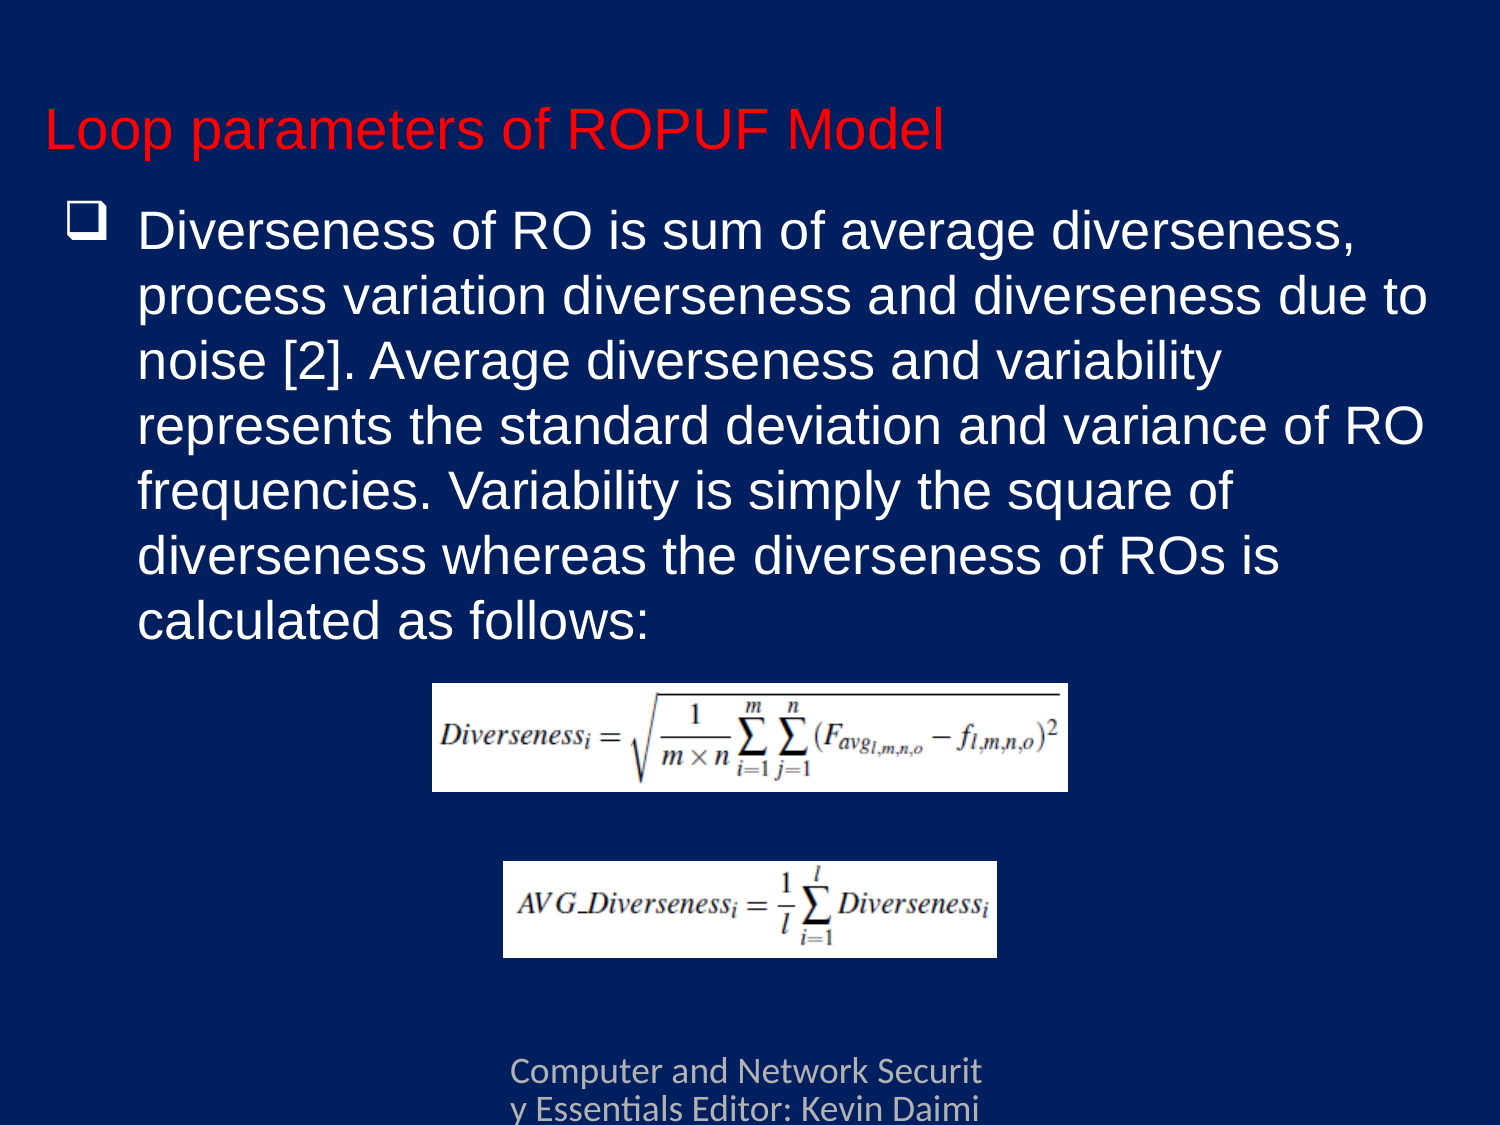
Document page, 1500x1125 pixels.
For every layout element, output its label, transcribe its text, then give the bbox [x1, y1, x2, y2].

list Diverseness of RO is sum of average diverseness, process variation diverseness and diverseness due to noise [2]. Average diverseness and variability represents the standard deviation and variance of RO frequencies. Variability is simply the square of diverseness whereas the diverseness of ROs is calculated as follows: [62, 195, 1437, 655]
title Loop parameters of ROPUF Model [44, 91, 1456, 163]
picture [502, 861, 998, 958]
footer Computer and Network Security Essentials Editor: Kevin Daimi Associate Editors: Guillermo Francia, Levent Ertaul, Luis H. Encinas, Eman El-Sheikh Published by Springer [510, 1046, 990, 1103]
picture [432, 683, 1068, 792]
